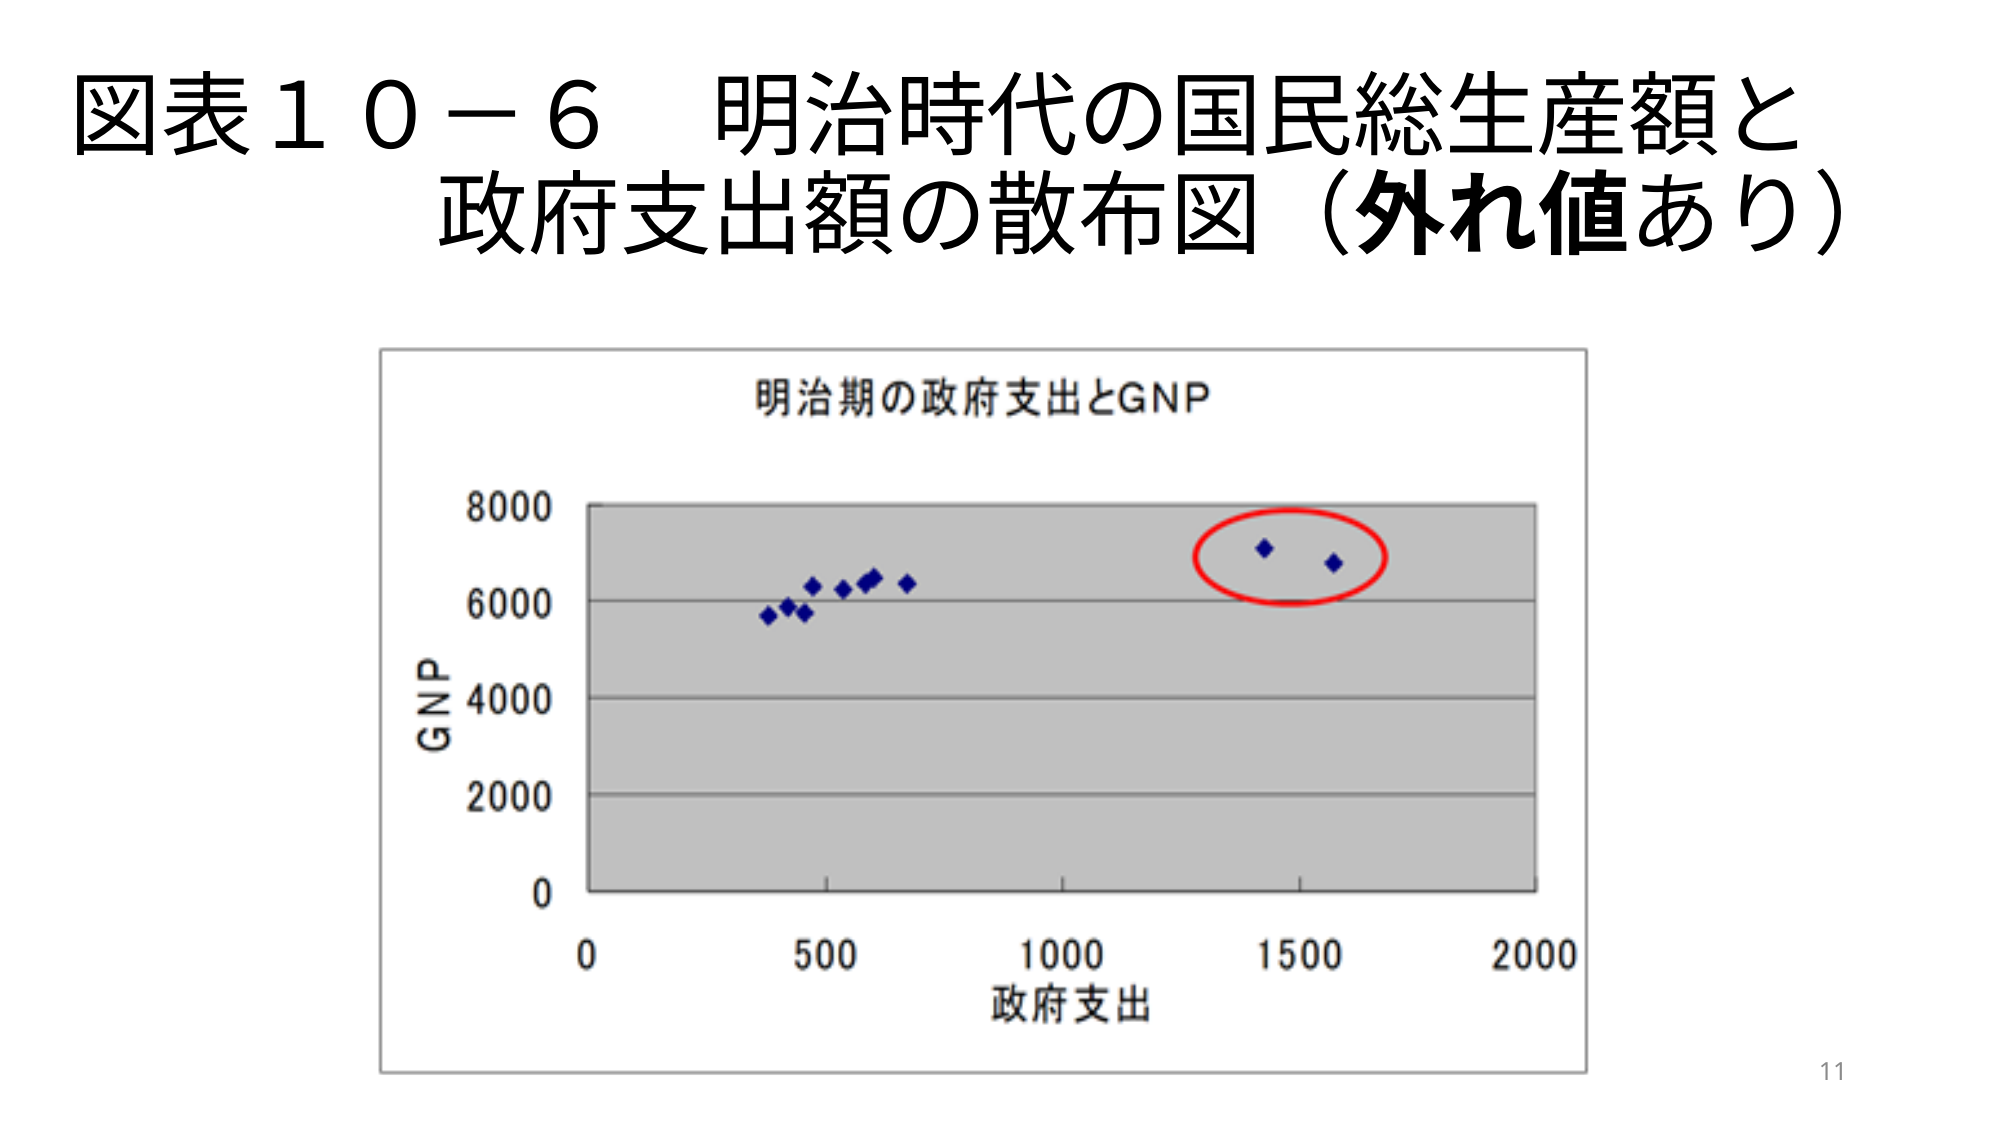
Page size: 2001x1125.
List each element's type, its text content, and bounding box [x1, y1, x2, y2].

title 図表１０－６ 明治時代の国民総生産額と 政府支出額の散布図（外れ値あり） [54, 59, 1958, 278]
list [367, 335, 1604, 1089]
slide_number 11 [1412, 1042, 1863, 1103]
